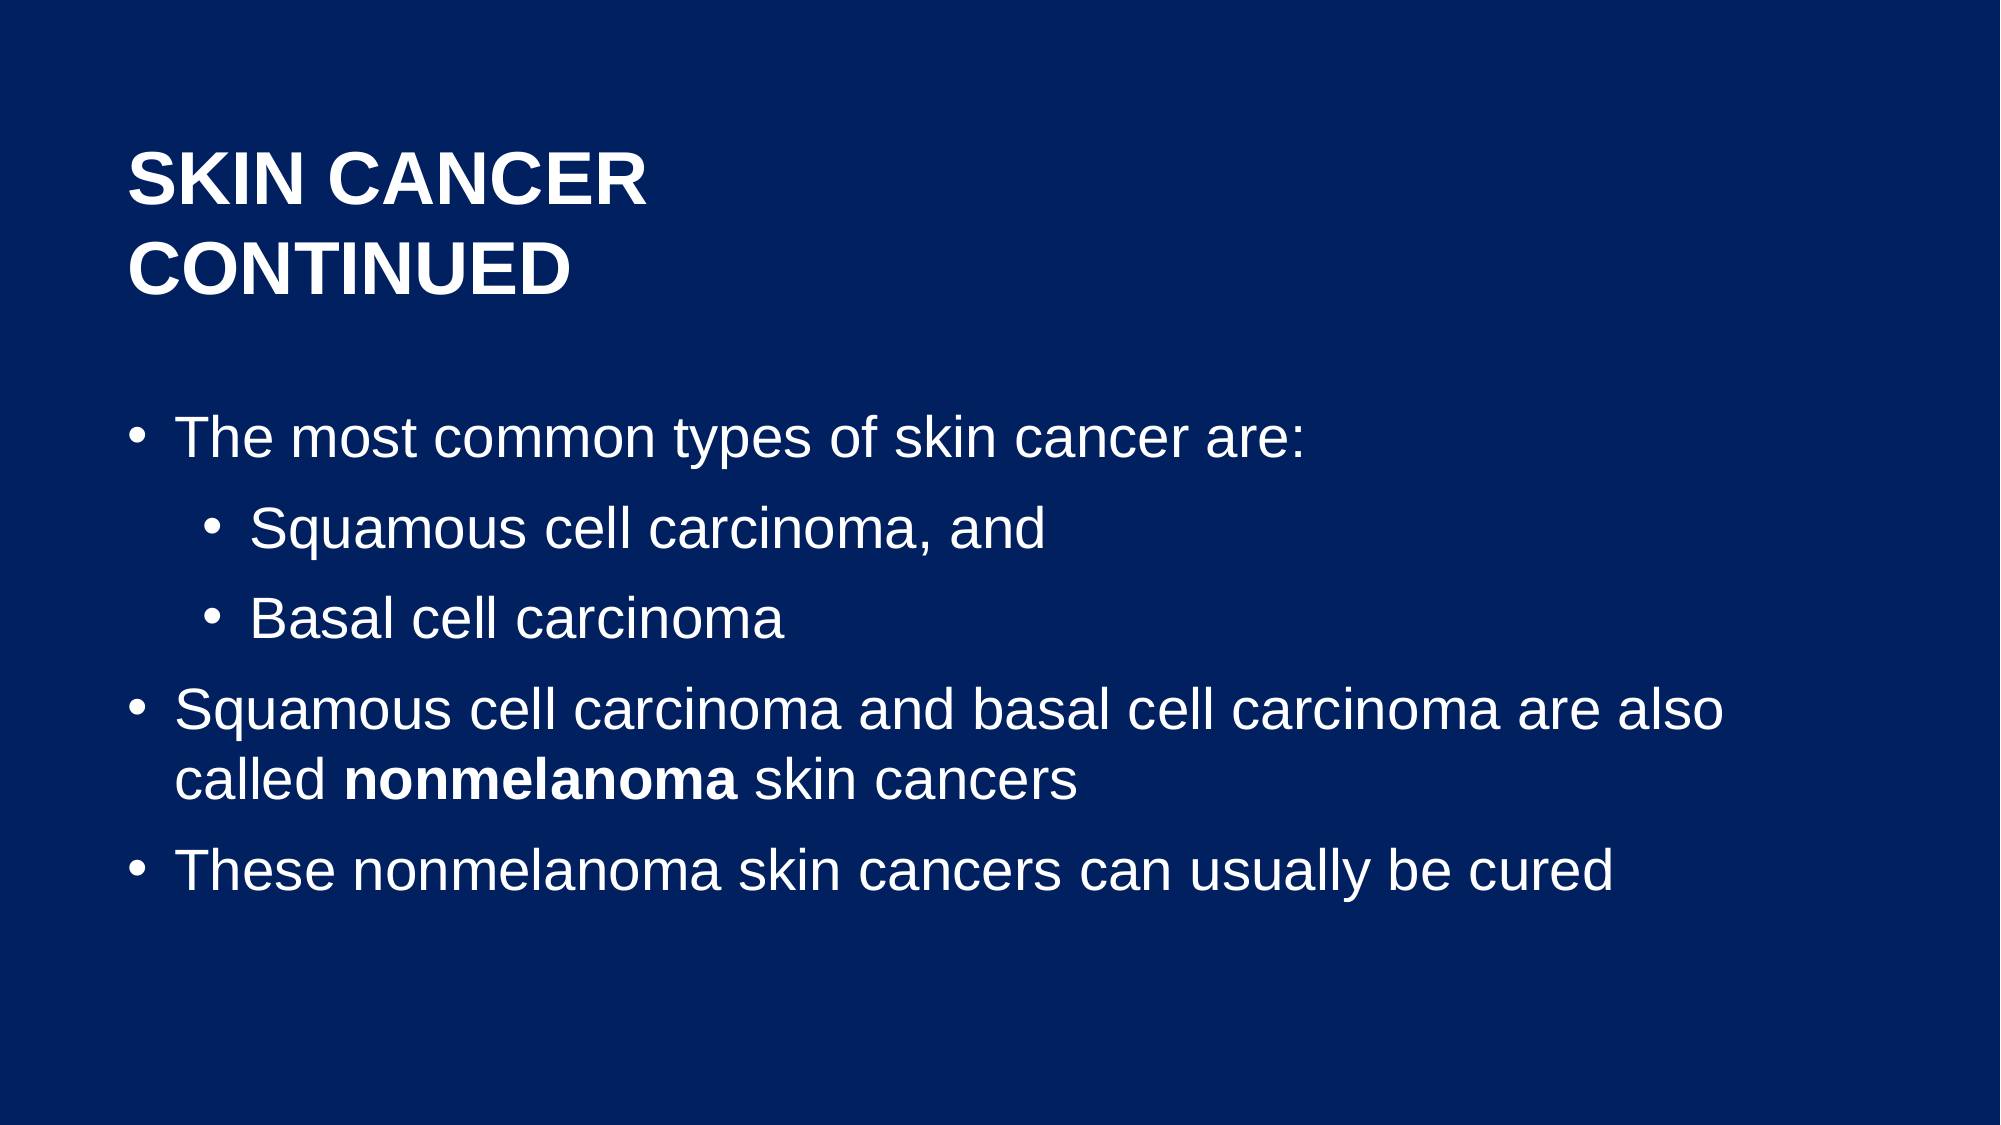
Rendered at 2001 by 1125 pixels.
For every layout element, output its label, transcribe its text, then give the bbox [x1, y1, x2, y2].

title Skin Cancer COntinued [112, 99, 1775, 339]
list The most common types of skin cancer are: Squamous cell carcinoma, and Basal cell carcinoma Squamous cell carcinoma and basal cell carcinoma are also called nonmelanoma skin cancers These nonmelanoma skin cancers can usually be cured [112, 351, 1775, 950]
